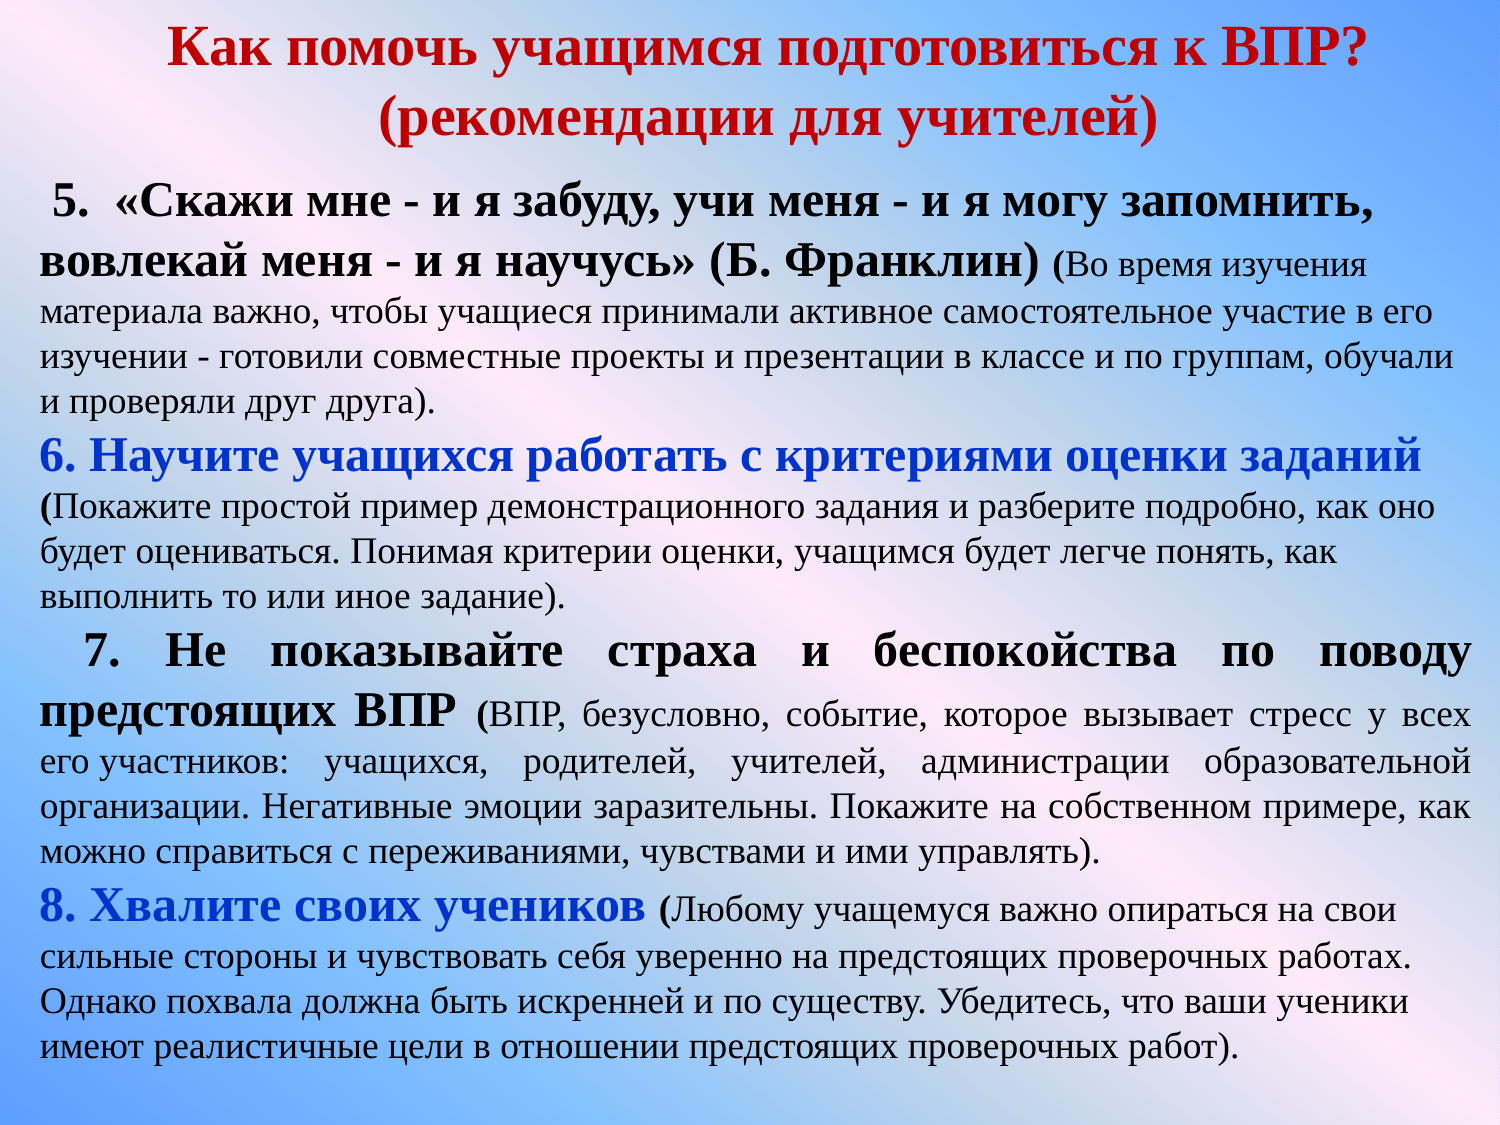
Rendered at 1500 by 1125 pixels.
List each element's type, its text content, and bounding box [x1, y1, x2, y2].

text_box Как помочь учащимся подготовиться к ВПР? (рекомендации для учителей) [75, 0, 1463, 155]
picture [0, 0, 1500, 1125]
text_box 5. «Скажи мне - и я забуду, учи меня - и я могу запомнить, вовлекай меня - и я научусь» (Б. Франклин) (Во время изучения материала важно, чтобы учащиеся принимали активное самостоятельное участие в его изучении - готовили совместные проекты и презентации в классе и по группам, обучали и проверяли друг друга). 6. Научите учащихся работать с критериями оценки заданий (Покажите простой пример демонстрационного задания и разберите подробно, как оно будет оцениваться. Понимая критерии оценки, учащимся будет легче понять, как выполнить то или иное задание). 7. Не показывайте страха и беспокойства по поводу предстоящих ВПР (ВПР, безусловно, событие, которое вызывает стресс у всех его участников: учащихся, родителей, учителей, администрации образовательной организации. Негативные эмоции заразительны. Покажите на собственном примере, как можно справиться с переживаниями, чувствами и ими управлять). 8. Хвалите своих учеников (Любому учащемуся важно опираться на свои сильные стороны и чувствовать себя уверенно на предстоящих проверочных работах. Однако похвала должна быть искренней и по существу. Убедитесь, что ваши ученики имеют реалистичные цели в отношении предстоящих проверочных работ). [24, 158, 1488, 1125]
